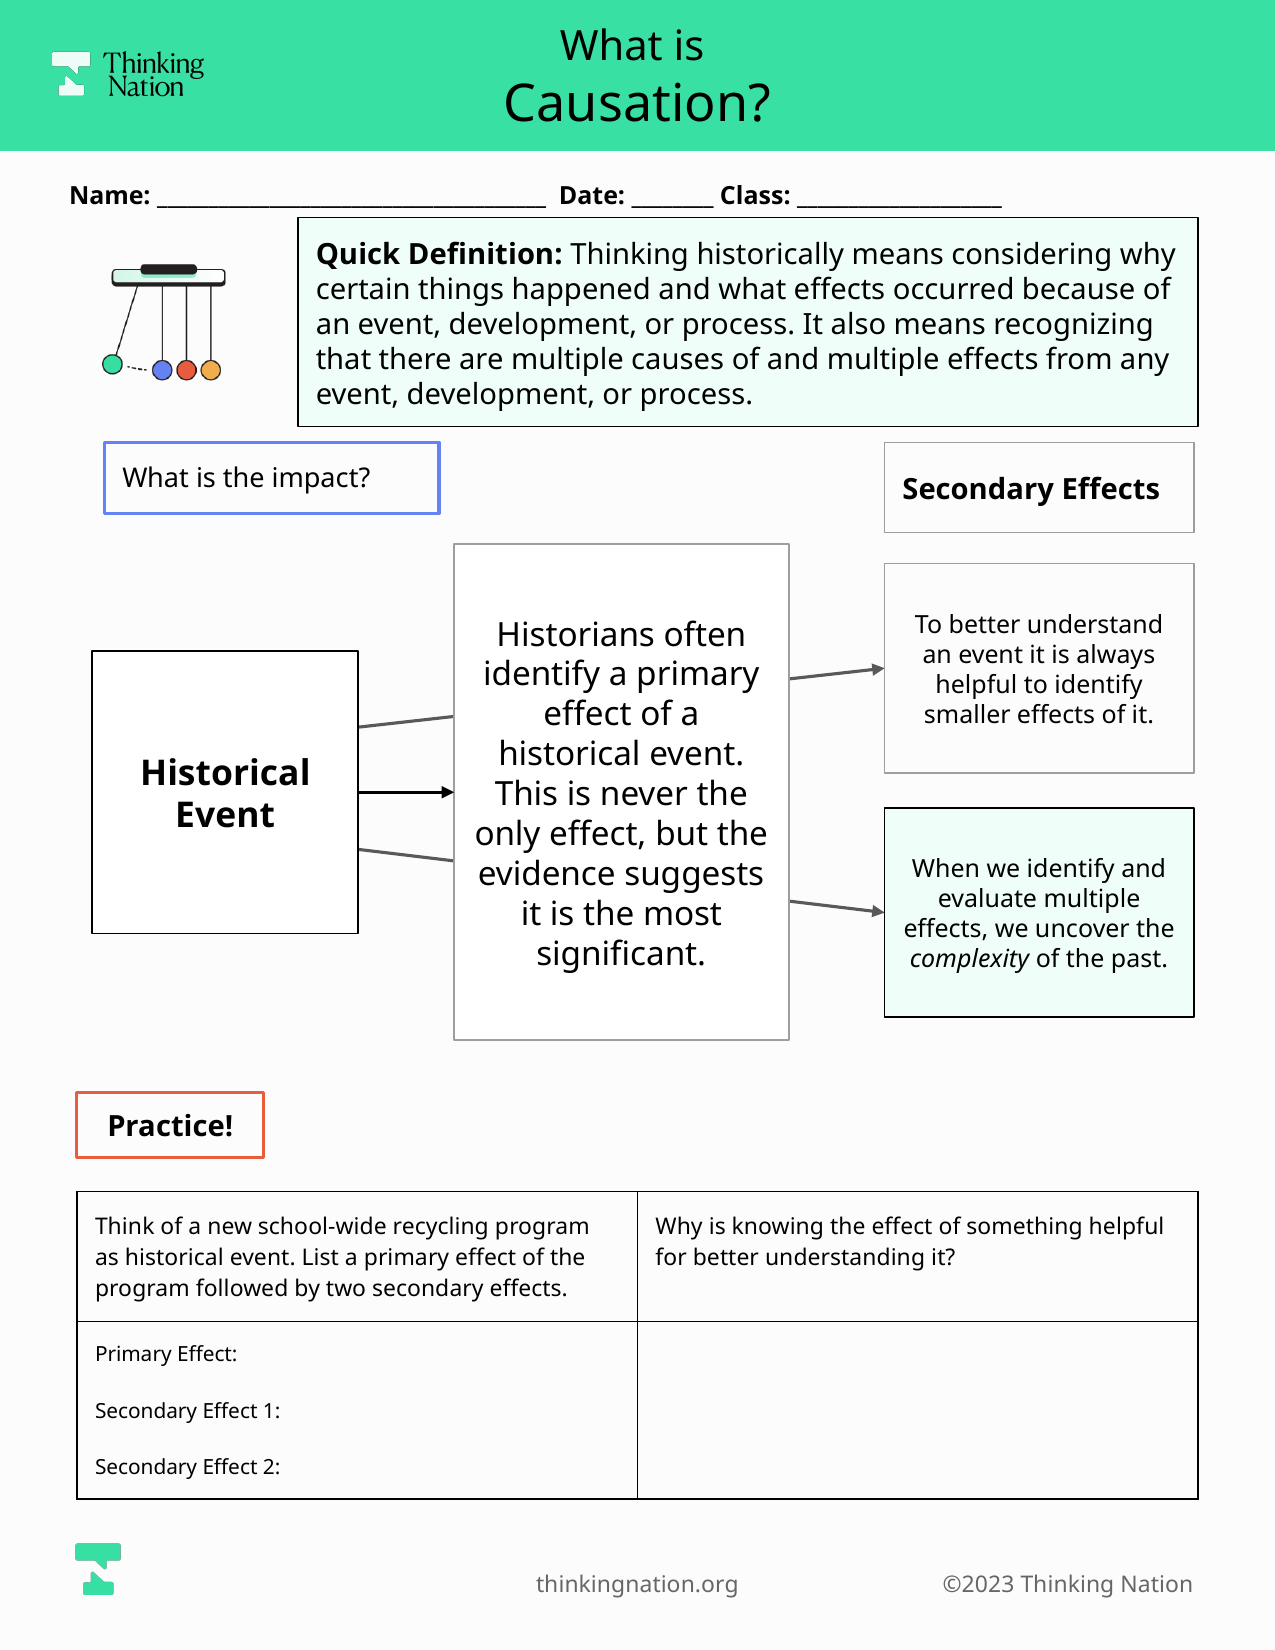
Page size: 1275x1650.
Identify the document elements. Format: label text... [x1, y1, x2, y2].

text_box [357, 849, 885, 913]
text_box thinkingnation.org [486, 1553, 789, 1605]
text_box What is Causation? [0, 0, 1275, 151]
text_box To better understand an event it is always helpful to identify smaller effects of it. [884, 563, 1194, 773]
text_box Historical Event [92, 651, 359, 934]
table_header Think of a new school-wide recycling program as historical event. List a primary effect of the program followed by two secondary effects. [78, 1192, 637, 1321]
text_box ©2023 Thinking Nation [907, 1553, 1210, 1605]
text_box Historians often identify a primary effect of a historical event. This is never the only effect, but the evidence suggests it is the most significant. [454, 736, 789, 847]
text_box Historians often identify a primary effect of a historical event. This is never the only effect, but the evidence suggests it is the most significant. [454, 544, 789, 666]
text_box What is the impact? [104, 442, 439, 514]
picture [35, 37, 210, 110]
text_box Historians often identify a primary effect of a historical event. This is never the only effect, but the evidence suggests it is the most significant. [454, 921, 789, 1041]
table_cell [638, 1322, 1197, 1498]
text_box Secondary Effects [884, 442, 1194, 533]
text_box Name: ______________________________________ Date: ________ Class: ____________________ [54, 164, 1221, 224]
table_header Why is knowing the effect of something helpful for better understanding it? [638, 1192, 1197, 1321]
table_cell Primary Effect: Secondary Effect 1: Secondary Effect 2: [78, 1322, 637, 1498]
text_box When we identify and evaluate multiple effects, we uncover the complexity of the past. [884, 807, 1194, 1018]
picture [62, 1533, 134, 1605]
picture [76, 235, 251, 409]
text_box Practice! [76, 1092, 264, 1158]
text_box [357, 667, 885, 728]
text_box Quick Definition: Thinking historically means considering why certain things happened and what effects occurred because of an event, development, or process. It also means recognizing that there are multiple causes of and multiple effects from any event, development, or process. [297, 224, 1198, 427]
